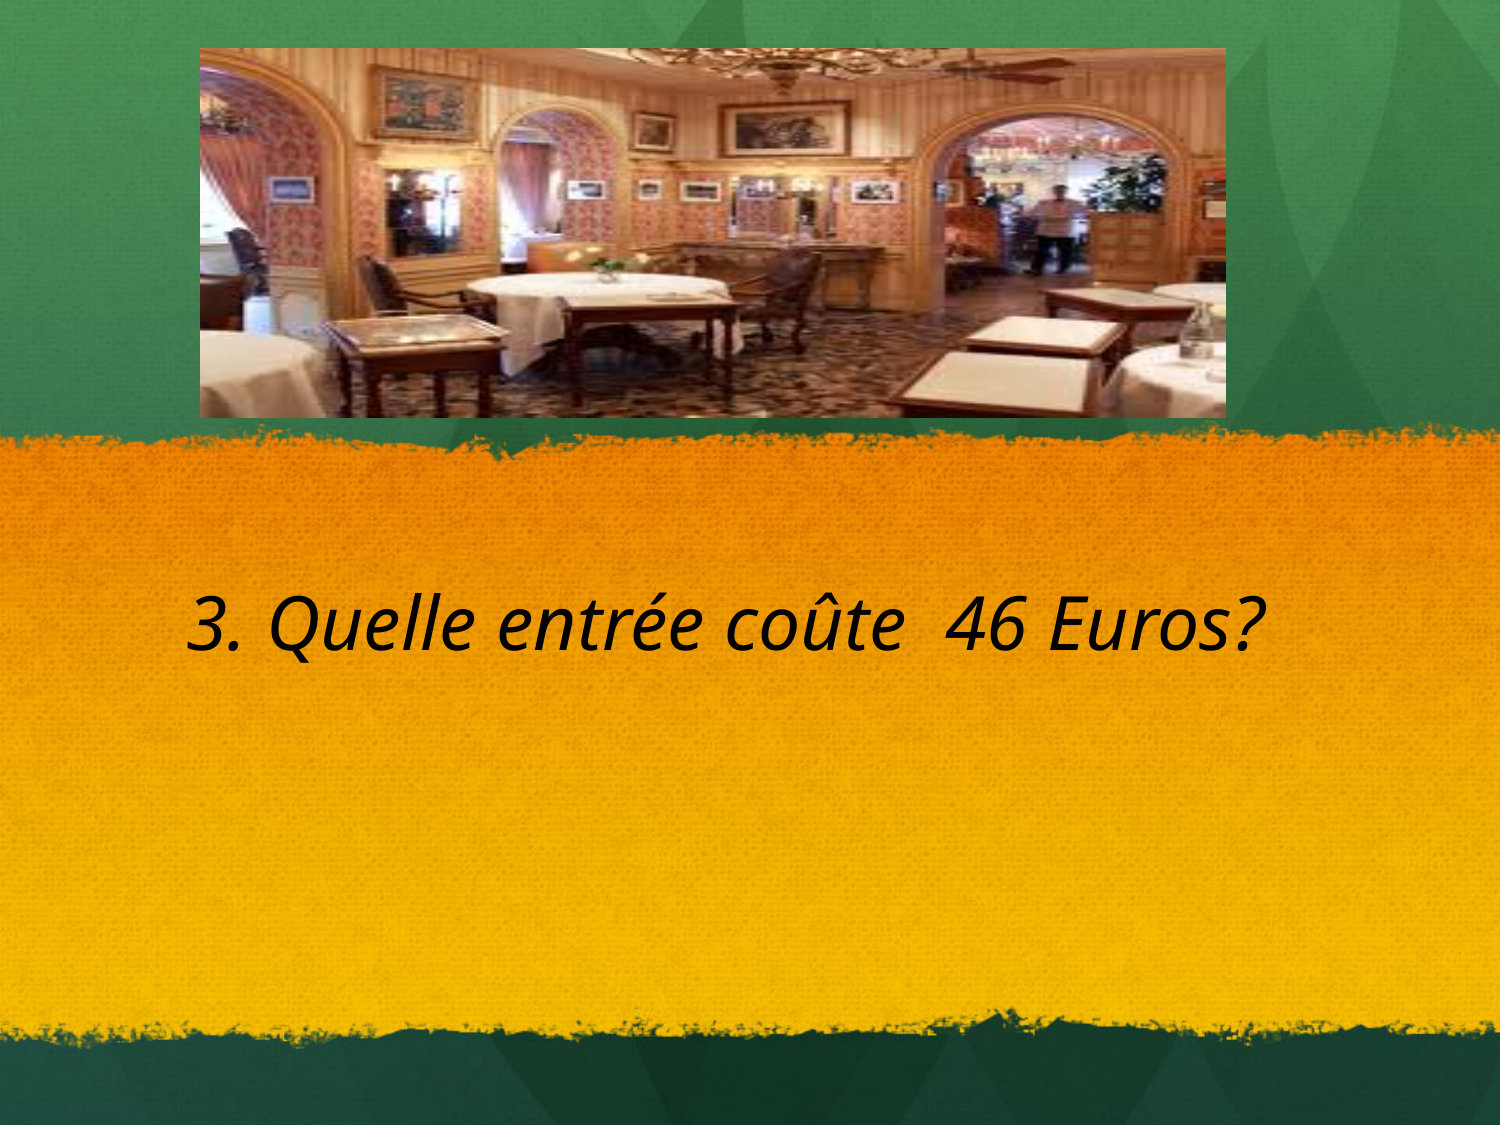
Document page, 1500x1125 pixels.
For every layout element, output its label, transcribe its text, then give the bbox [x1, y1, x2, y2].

text_box 3. Quelle entrée coûte 46 Euros? [171, 567, 1378, 854]
picture [0, 0, 1500, 1125]
